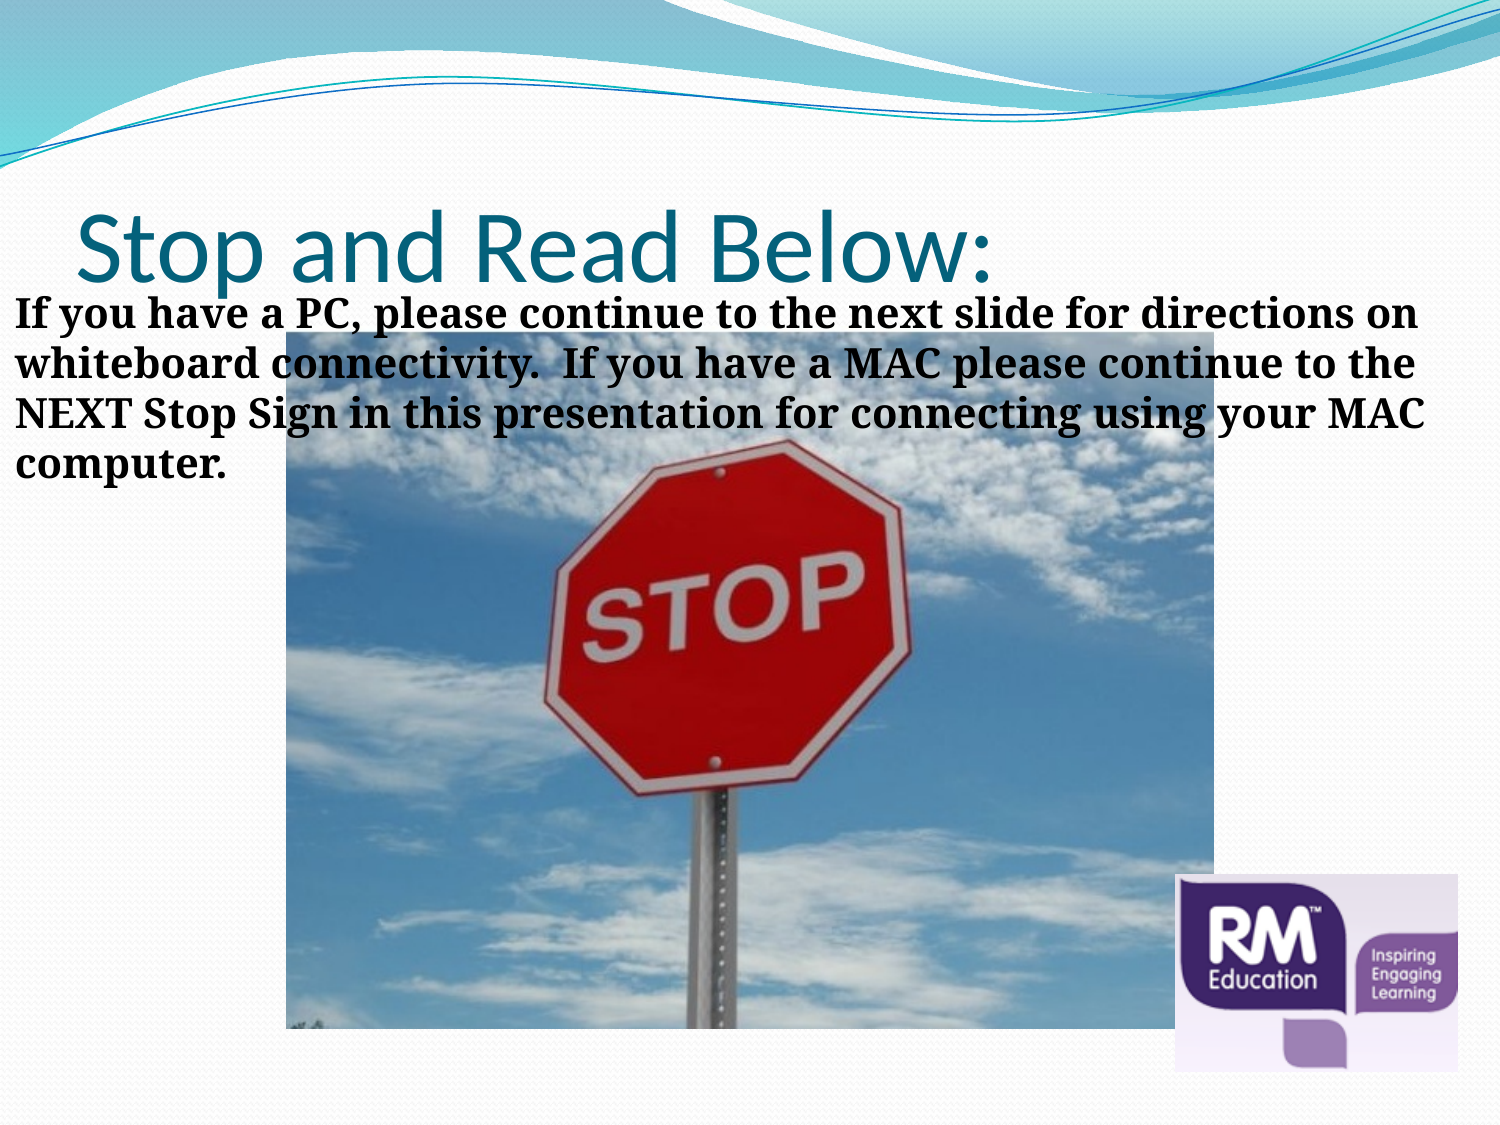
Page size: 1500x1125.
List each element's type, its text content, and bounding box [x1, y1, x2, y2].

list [286, 326, 1214, 1029]
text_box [1214, 328, 1220, 495]
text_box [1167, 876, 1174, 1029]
picture [1174, 874, 1459, 1073]
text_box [279, 327, 286, 495]
text_box If you have a PC, please continue to the next slide for directions on whiteboard connectivity. If you have a MAC please continue to the NEXT Stop Sign in this presentation for connecting using your MAC computer. [0, 99, 1450, 495]
